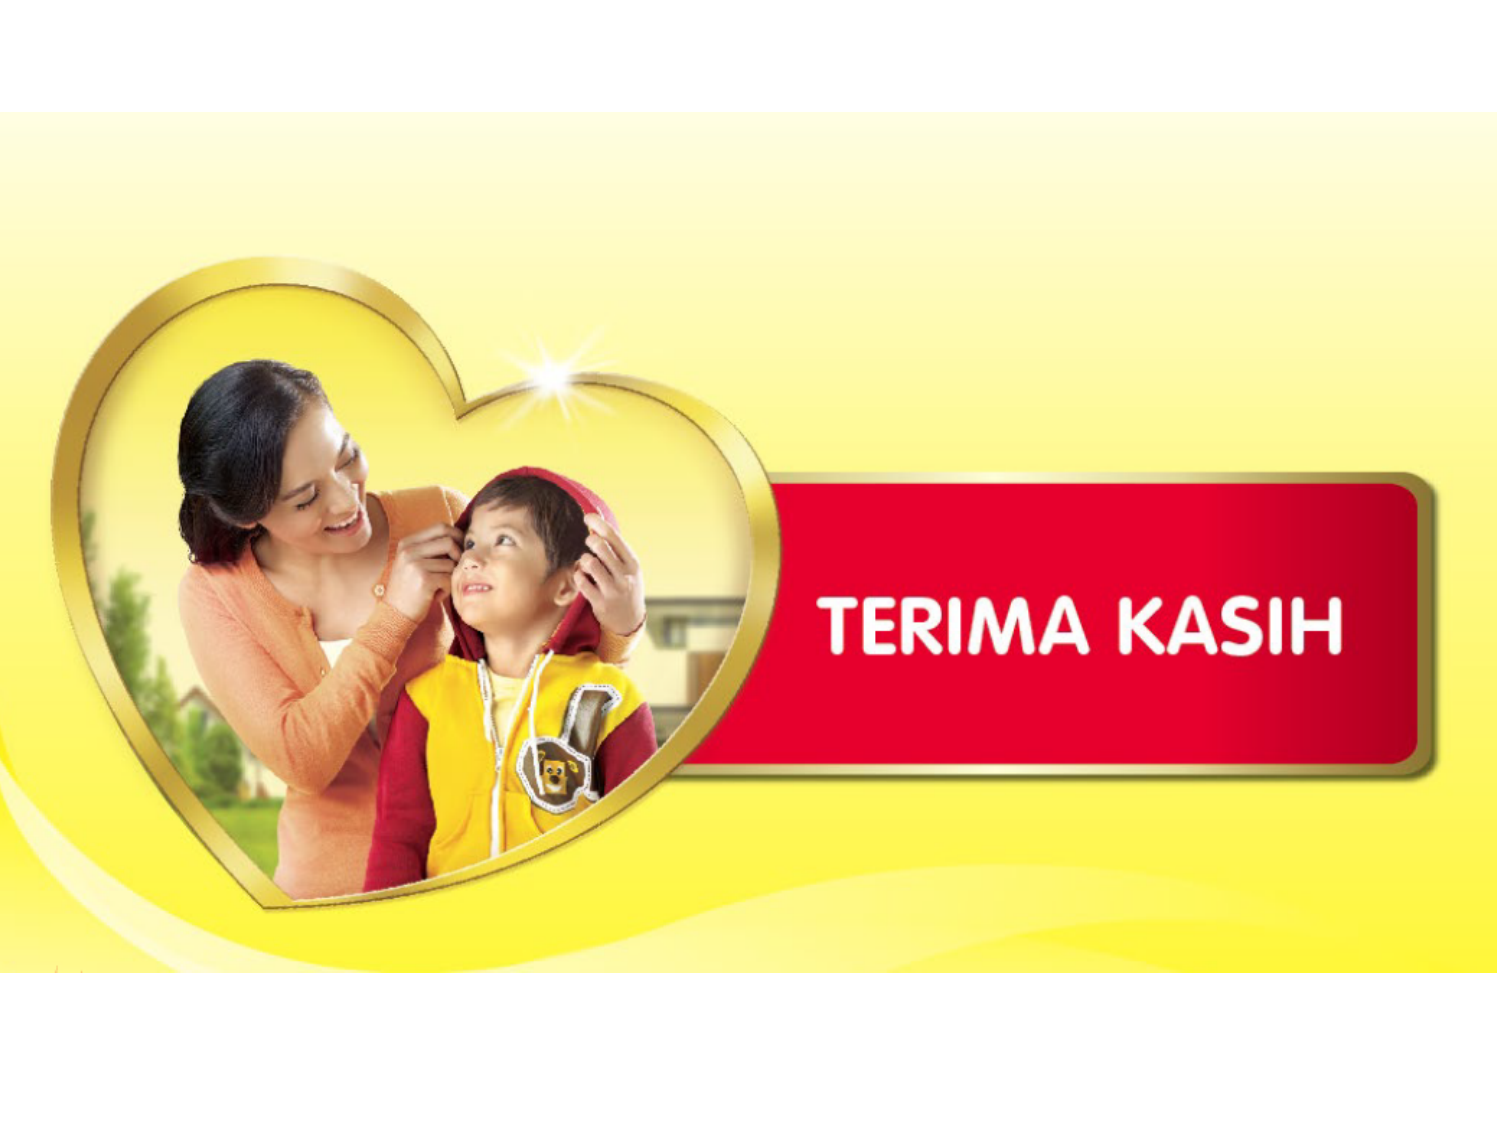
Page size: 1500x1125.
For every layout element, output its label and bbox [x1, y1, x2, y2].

picture [0, 112, 1498, 973]
